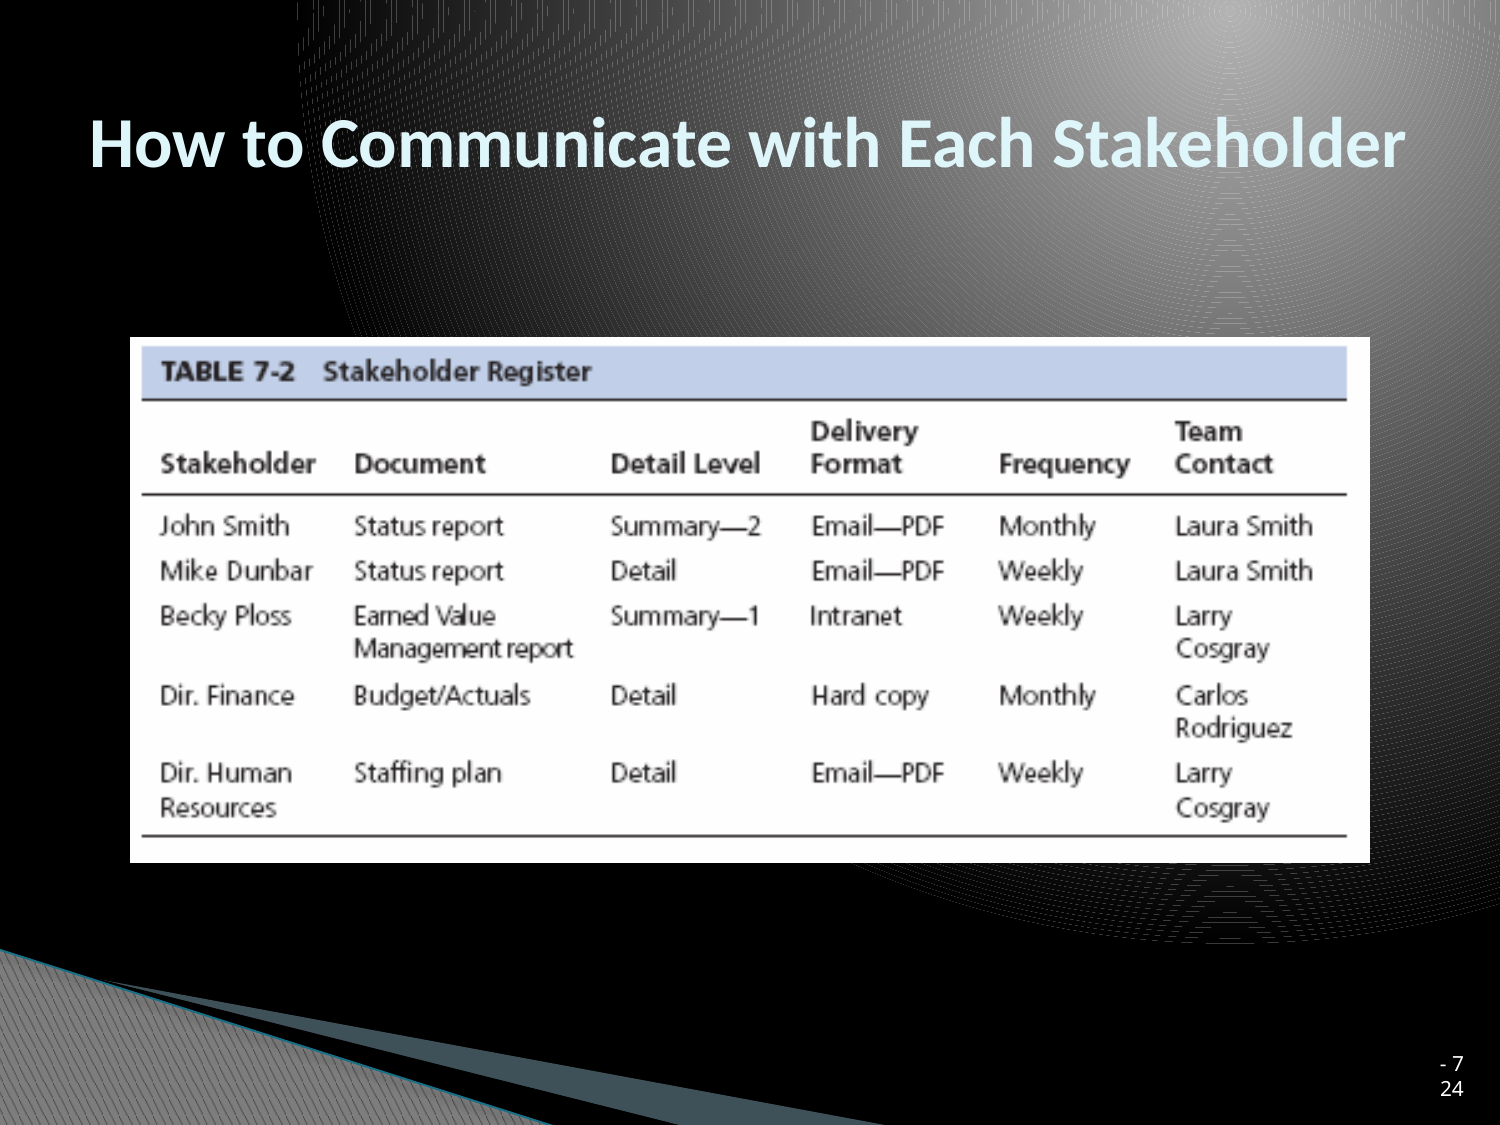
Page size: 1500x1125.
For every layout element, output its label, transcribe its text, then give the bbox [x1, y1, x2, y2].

picture [0, 952, 543, 1125]
picture [130, 337, 1370, 863]
title How to Communicate with Each Stakeholder [75, 45, 1425, 233]
slide_number 7 - 24 [1418, 1051, 1479, 1112]
